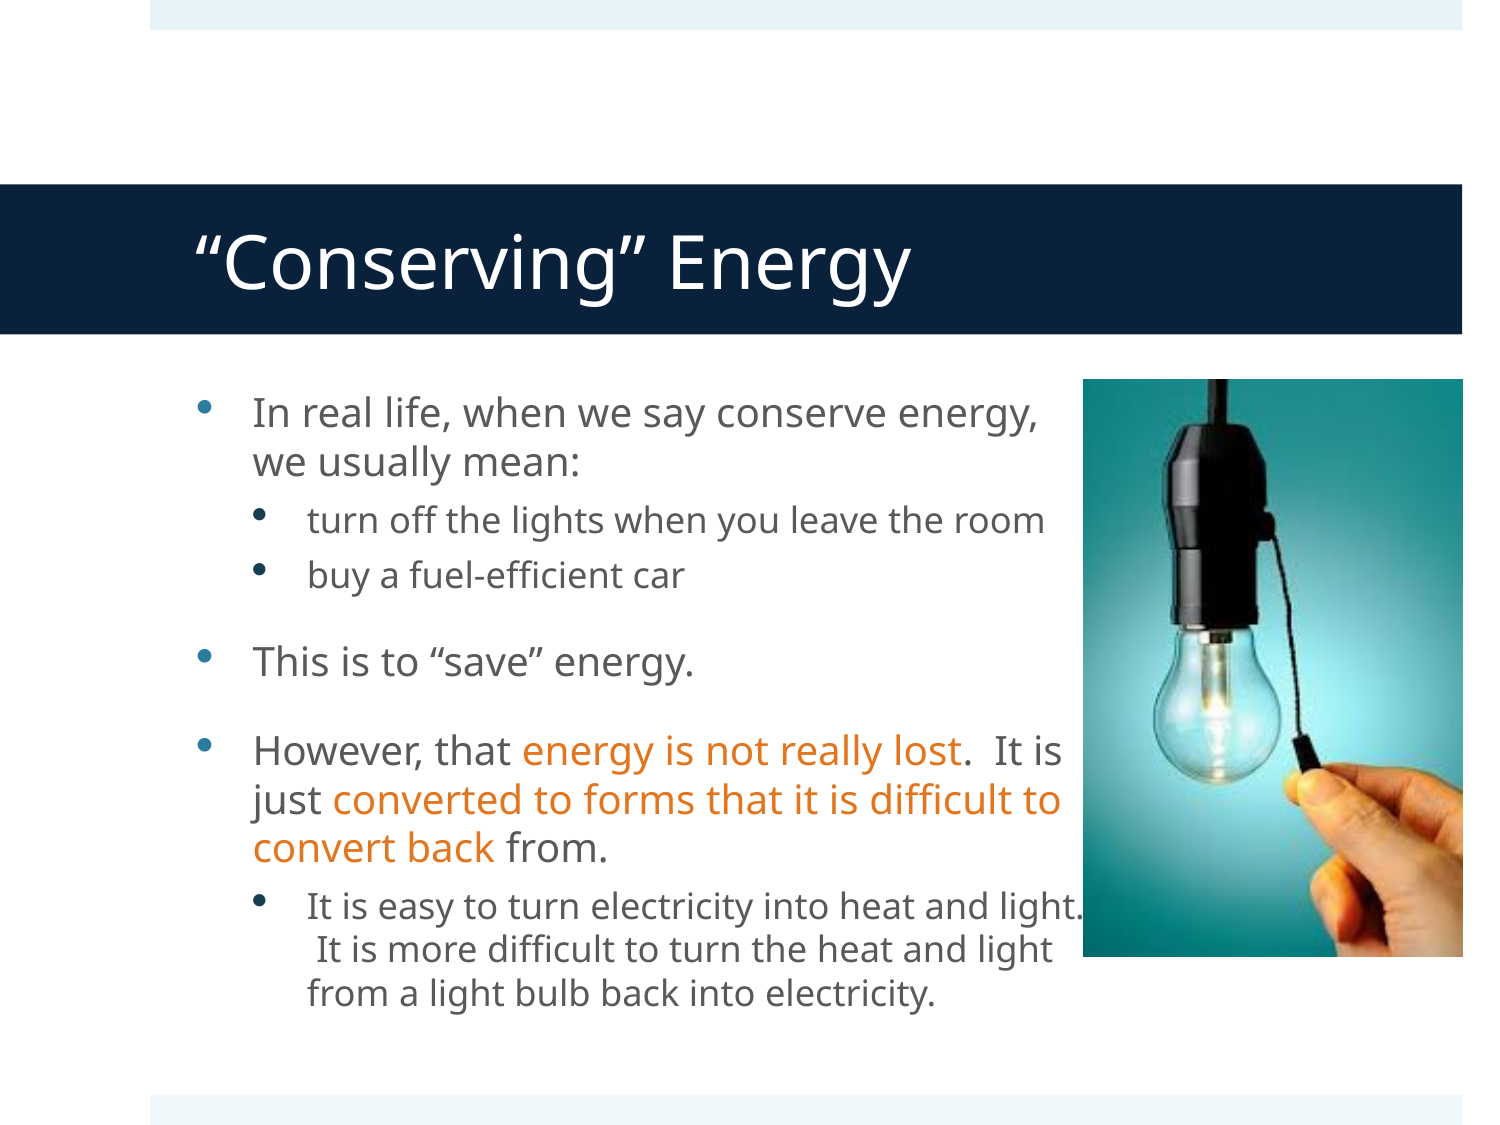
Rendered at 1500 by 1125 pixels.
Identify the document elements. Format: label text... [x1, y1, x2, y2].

title “Conserving” Energy [0, 184, 1463, 335]
picture [1082, 379, 1463, 958]
list In real life, when we say conserve energy, we usually mean: turn off the lights when you leave the room buy a fuel-efficient car This is to “save” energy. However, that energy is not really lost. It is just converted to forms that it is difficult to convert back from. It is easy to turn electricity into heat and light. It is more difficult to turn the heat and light from a light bulb back into electricity. [182, 380, 1103, 1028]
